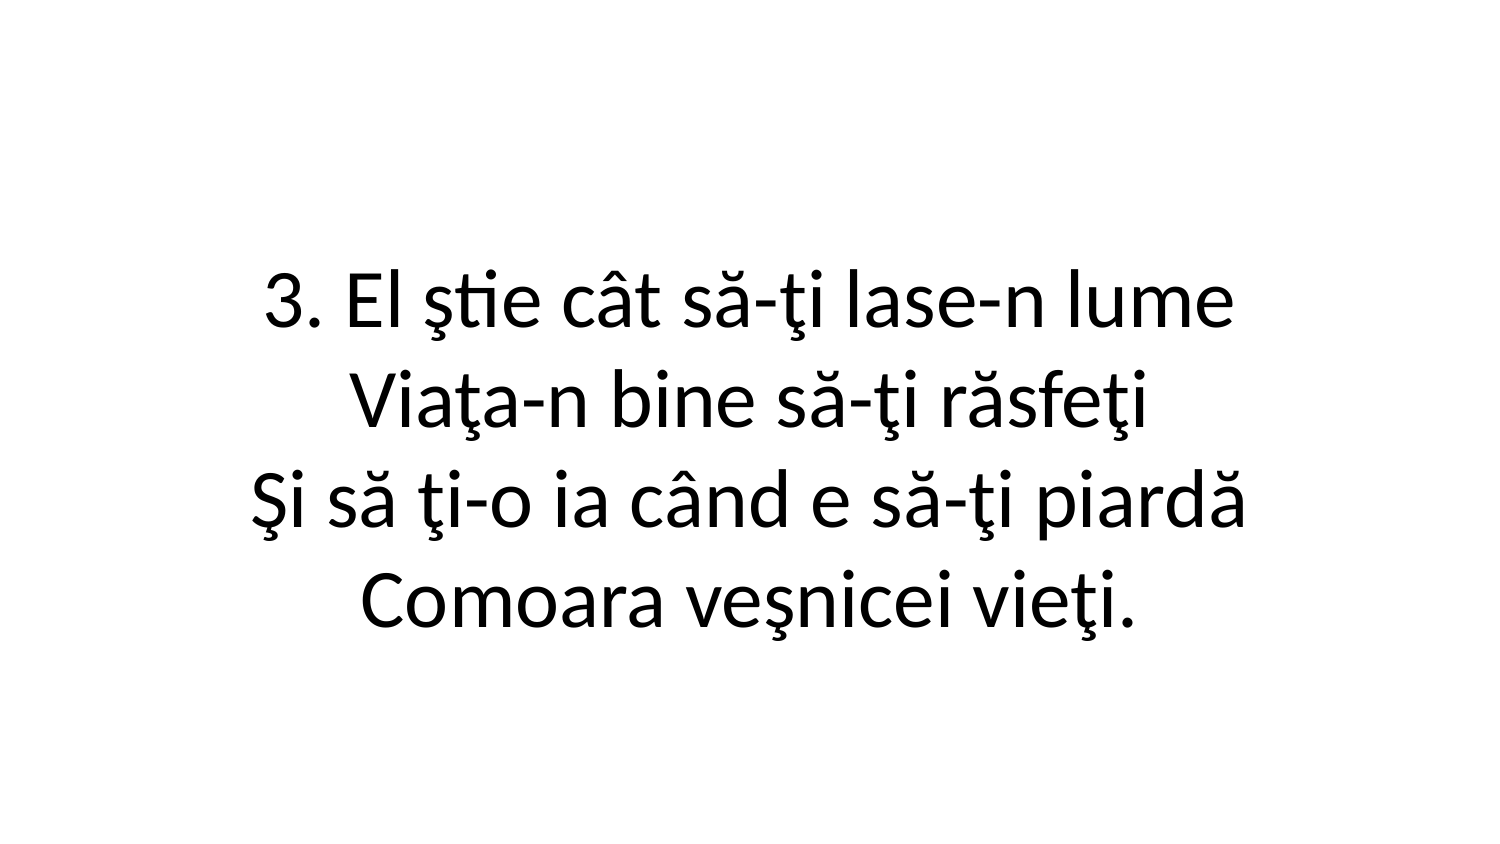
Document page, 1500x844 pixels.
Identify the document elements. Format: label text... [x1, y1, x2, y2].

text_box 3. El ştie cât să-ţi lase-n lume Viaţa-n bine să-ţi răsfeţi Şi să ţi-o ia când e să-ţi piardă Comoara veşnicei vieţi. [235, 192, 1265, 652]
